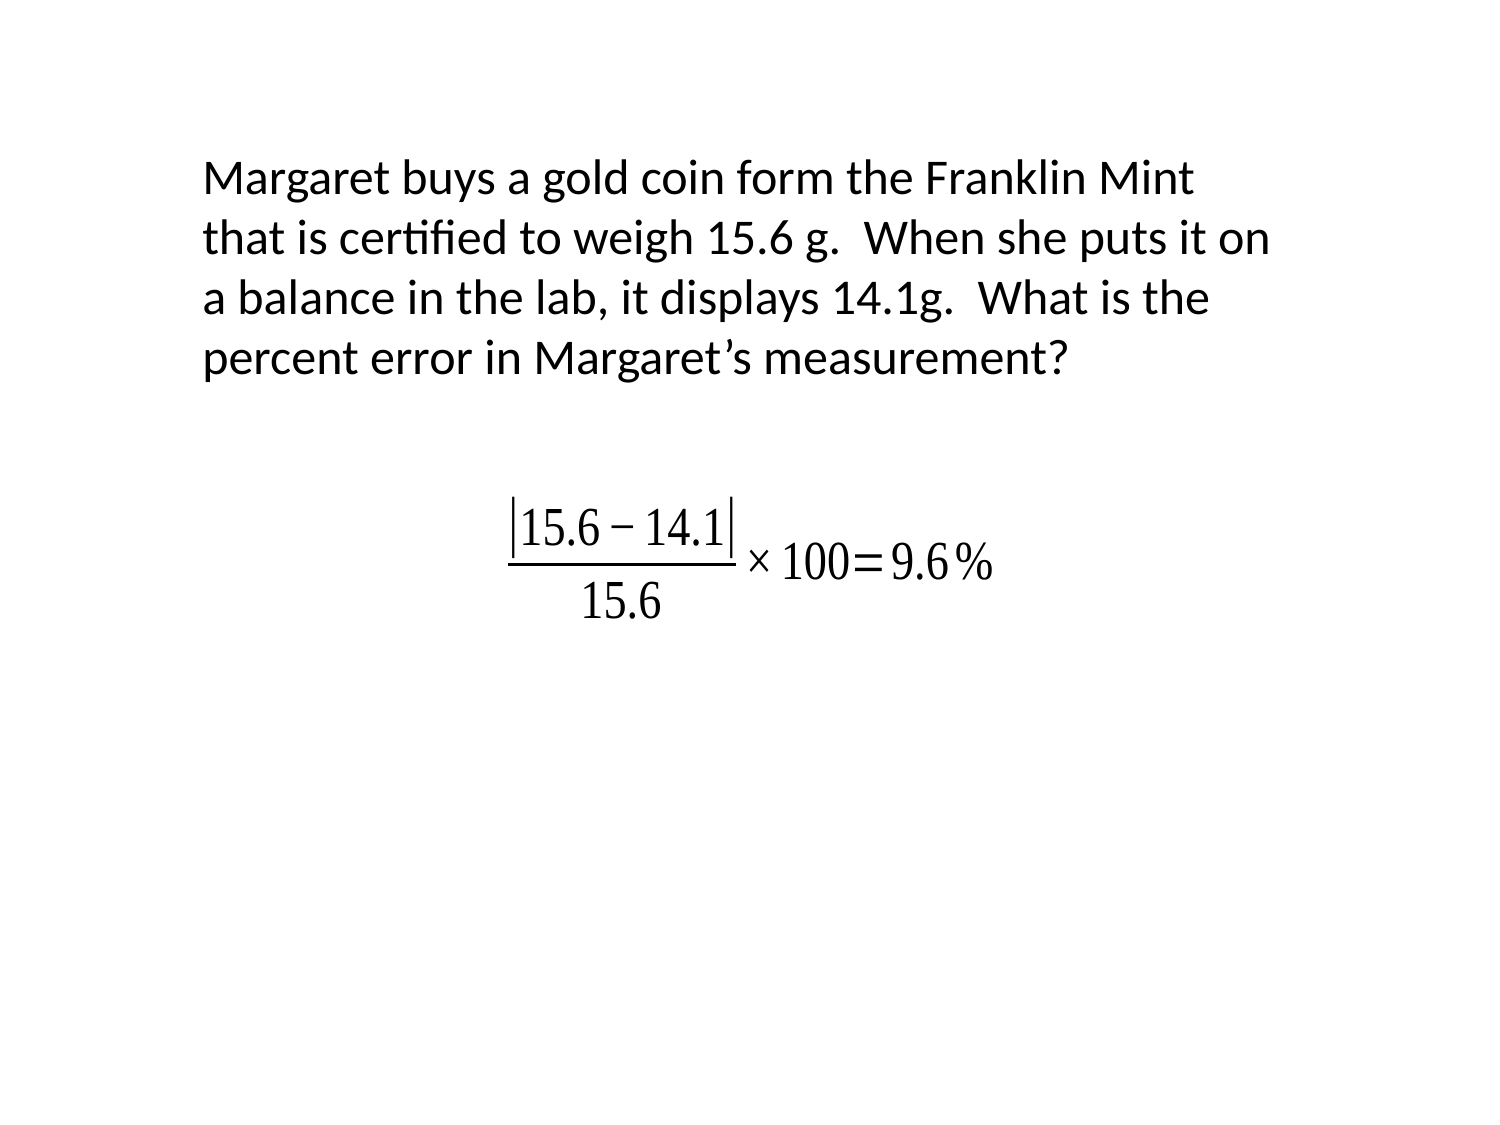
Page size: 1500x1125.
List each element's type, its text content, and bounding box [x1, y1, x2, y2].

text_box Margaret buys a gold coin form the Franklin Mint that is certified to weigh 15.6 g. When she puts it on a balance in the lab, it displays 14.1g. What is the percent error in Margaret’s measurement? [187, 137, 1300, 393]
